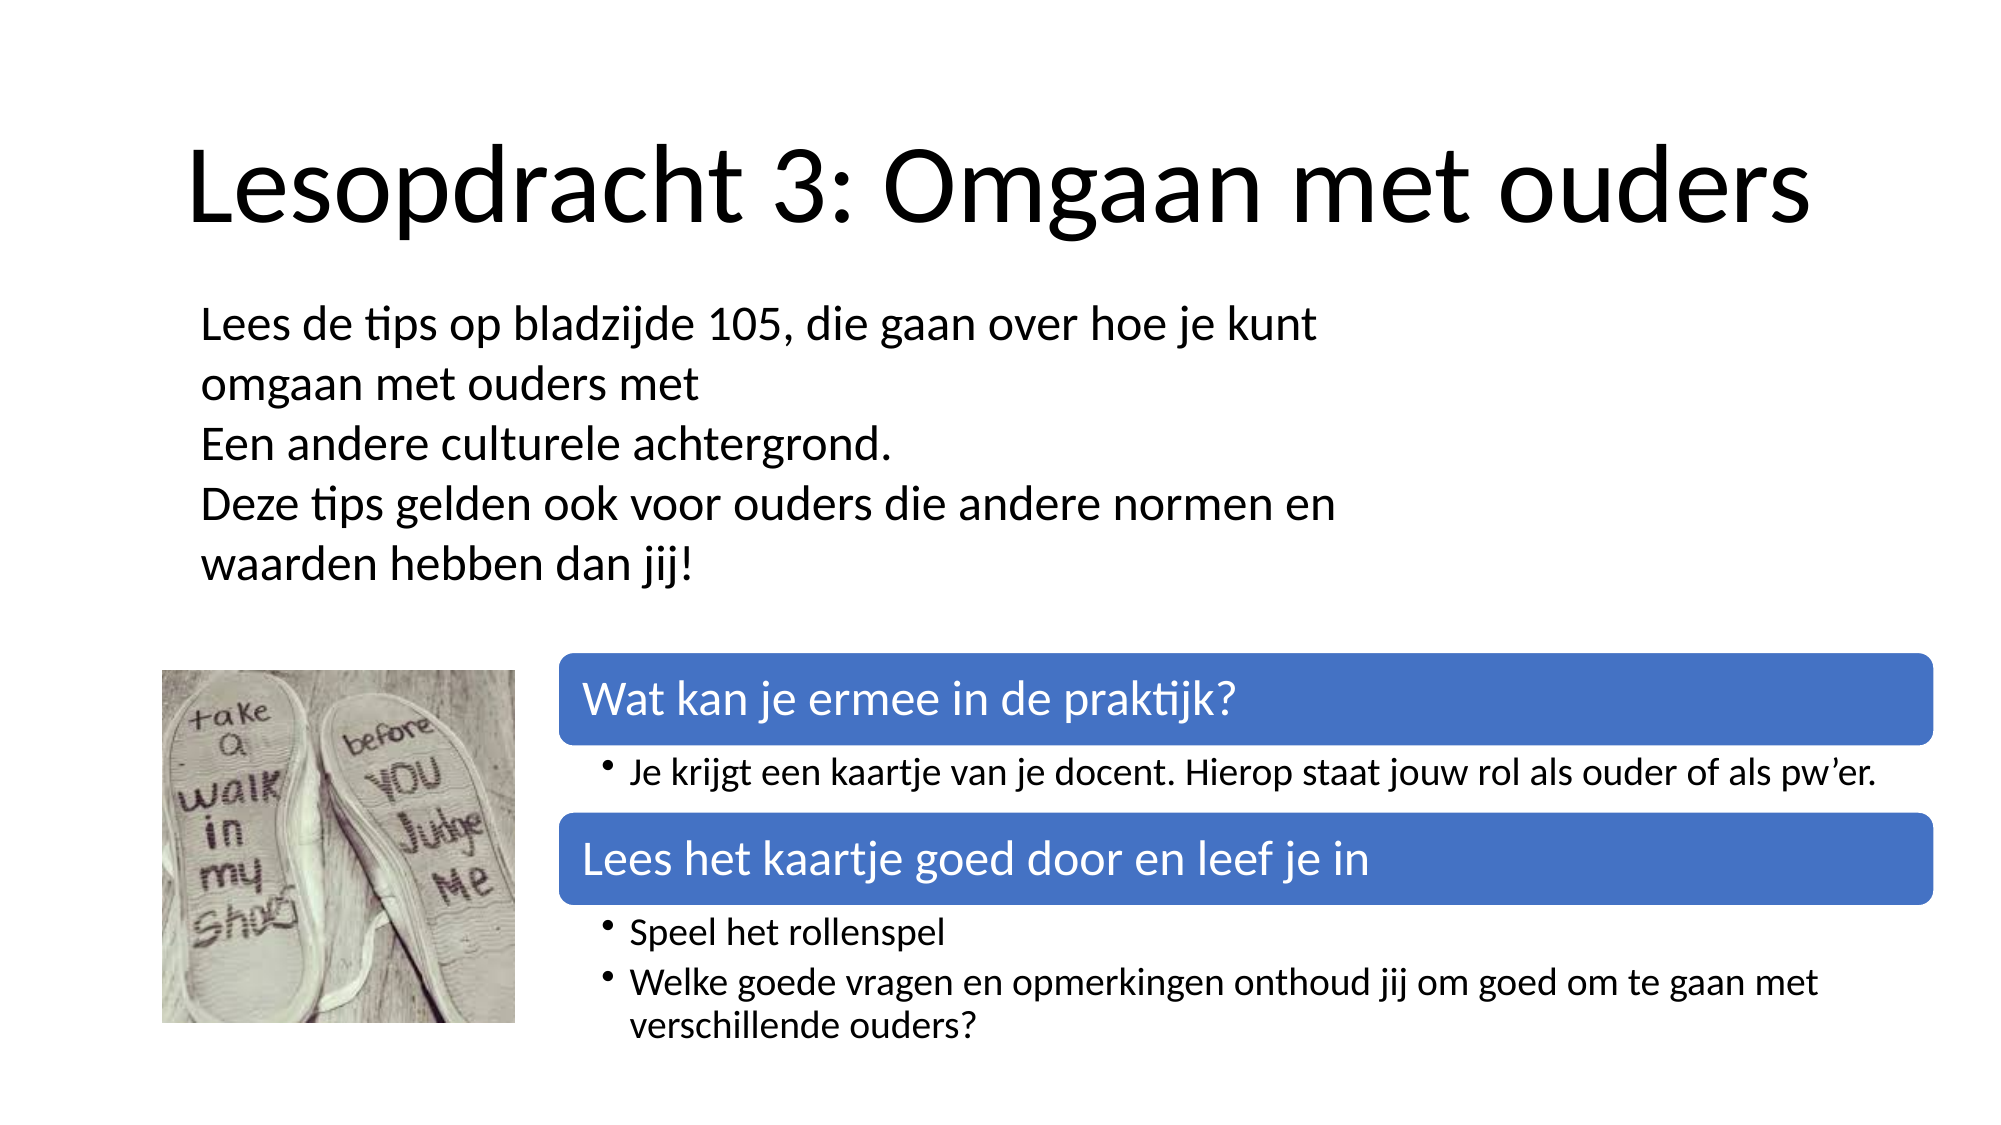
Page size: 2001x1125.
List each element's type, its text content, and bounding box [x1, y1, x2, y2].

picture [162, 670, 515, 1023]
text_box Lesopdracht 3: Omgaan met ouders [171, 102, 1829, 253]
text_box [557, 629, 1935, 1080]
text_box Lees de tips op bladzijde 105, die gaan over hoe je kunt omgaan met ouders met Een andere culturele achtergrond. Deze tips gelden ook voor ouders die andere normen en waarden hebben dan jij! [185, 282, 1407, 598]
